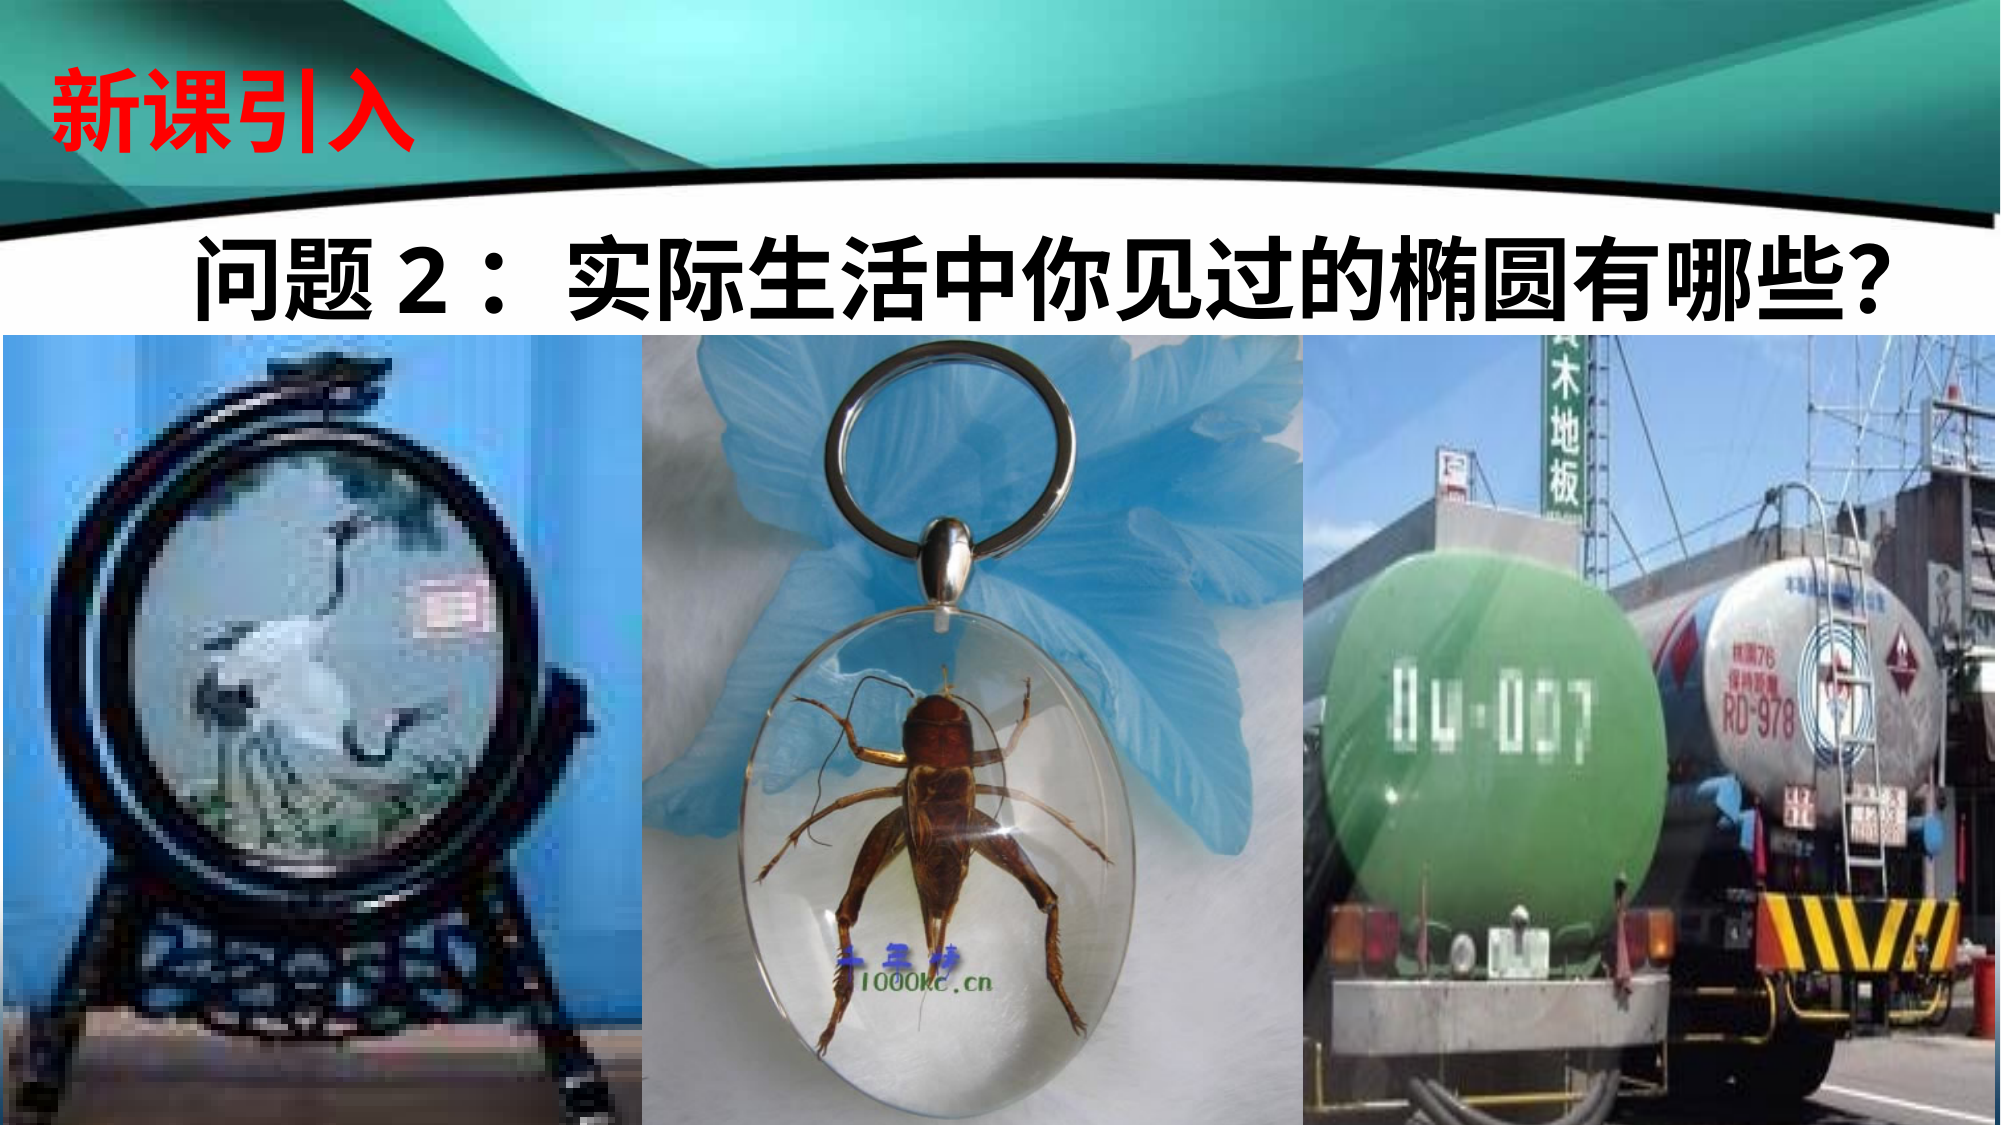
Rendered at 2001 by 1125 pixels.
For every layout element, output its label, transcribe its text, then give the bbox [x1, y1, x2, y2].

picture [0, 0, 2001, 1125]
text_box 新课引入 [35, 46, 432, 172]
title 问题2：实际生活中你见过的椭圆有哪些？ [176, 199, 1977, 335]
